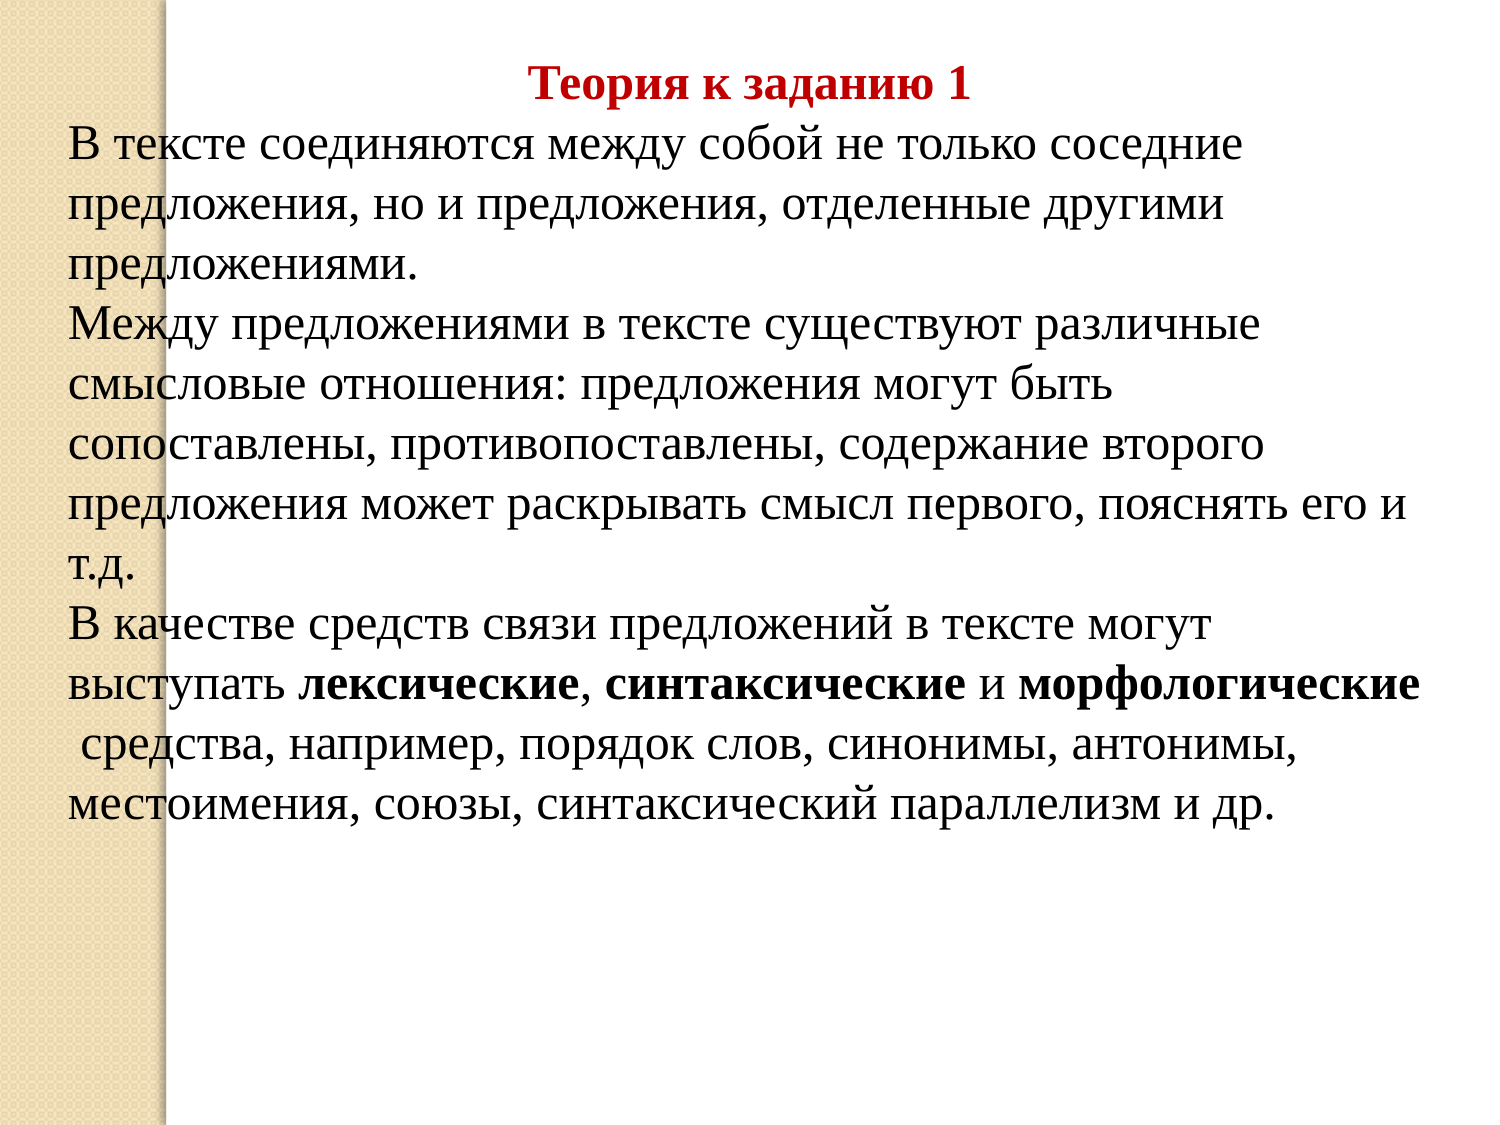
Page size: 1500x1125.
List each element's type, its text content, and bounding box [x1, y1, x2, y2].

text_box Теория к заданию 1 В тексте соединяются между собой не только соседние предложения, но и предложения, отделенные другими предложениями. Между предложениями в тексте существуют различные смысловые отношения: предложения могут быть сопоставлены, противопоставлены, содержание второго предложения может раскрывать смысл первого, пояснять его и т.д. В качестве средств связи предложений в тексте могут выступать лексические, синтаксические и морфологические средства, например, порядок слов, синонимы, антонимы, местоимения, союзы, синтаксический параллелизм и др. [53, 42, 1447, 838]
